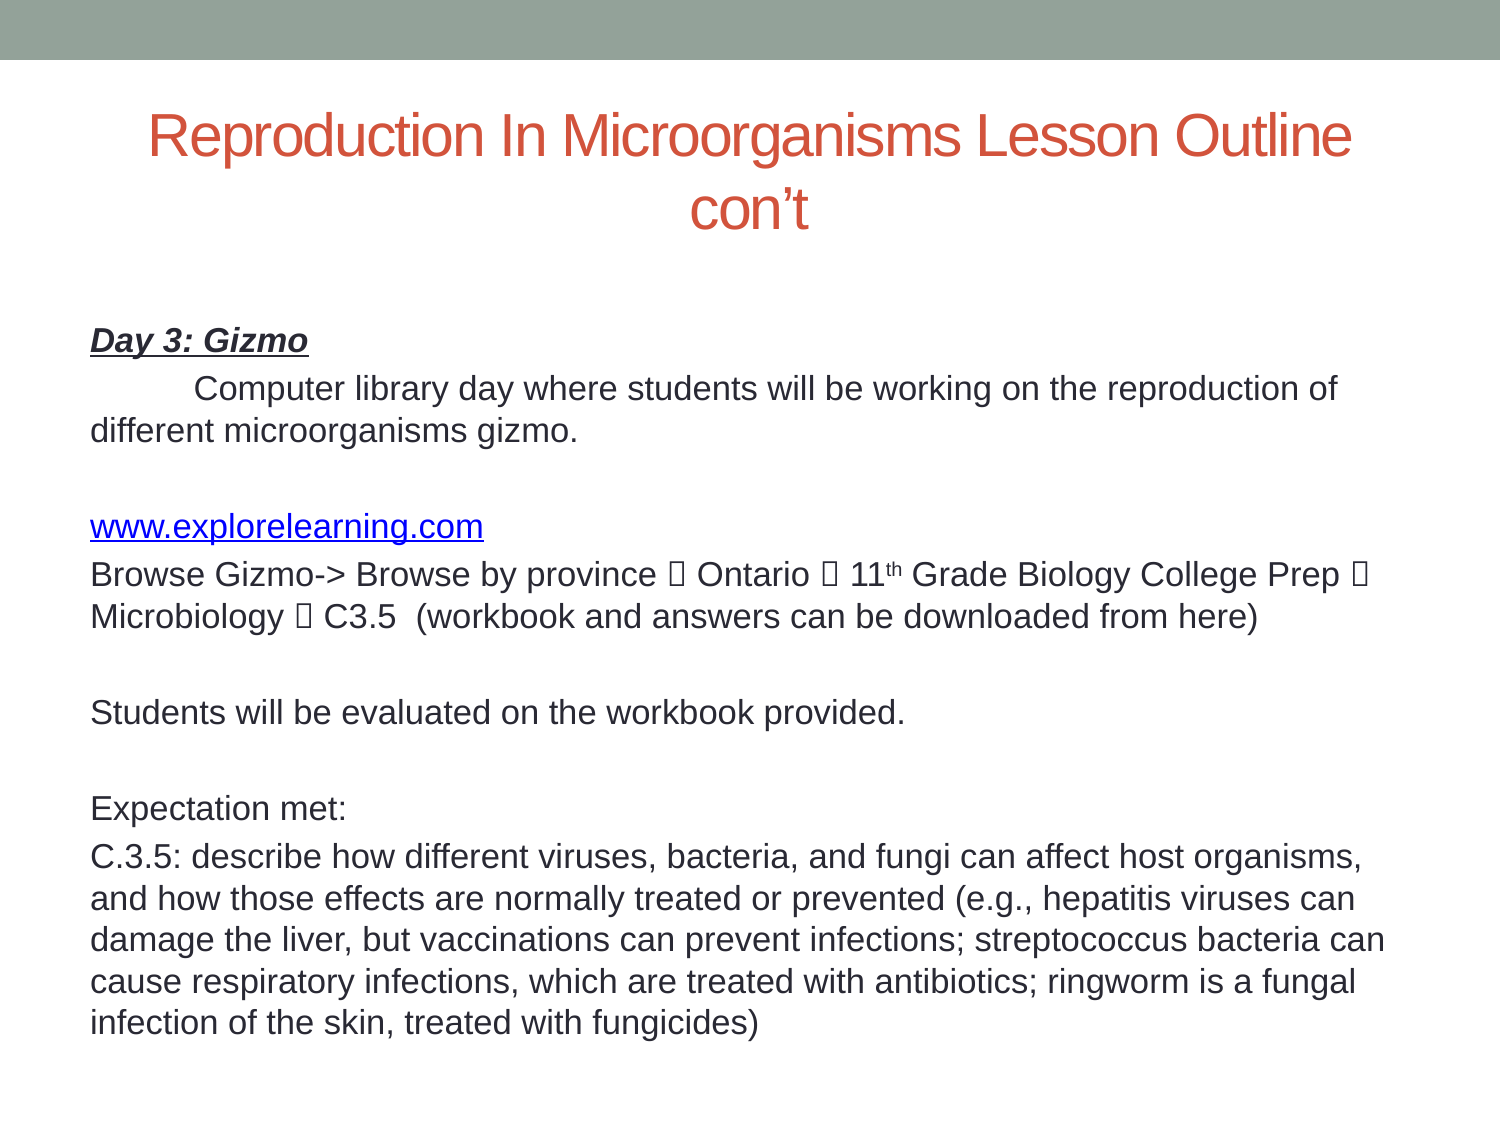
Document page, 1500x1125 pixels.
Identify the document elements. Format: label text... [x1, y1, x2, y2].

title Reproduction In Microorganisms Lesson Outline con’t [75, 87, 1425, 250]
list Day 3: Gizmo Computer library day where students will be working on the reproduction of different microorganisms gizmo. www.explorelearning.com Browse Gizmo-> Browse by province  Ontario  11th Grade Biology College Prep  Microbiology  C3.5 (workbook and answers can be downloaded from here) Students will be evaluated on the workbook provided. Expectation met: C.3.5: describe how different viruses, bacteria, and fungi can affect host organisms, and how those effects are normally treated or prevented (e.g., hepatitis viruses can damage the liver, but vaccinations can prevent infections; streptococcus bacteria can cause respiratory infections, which are treated with antibiotics; ringworm is a fungal infection of the skin, treated with fungicides) [75, 262, 1425, 1063]
